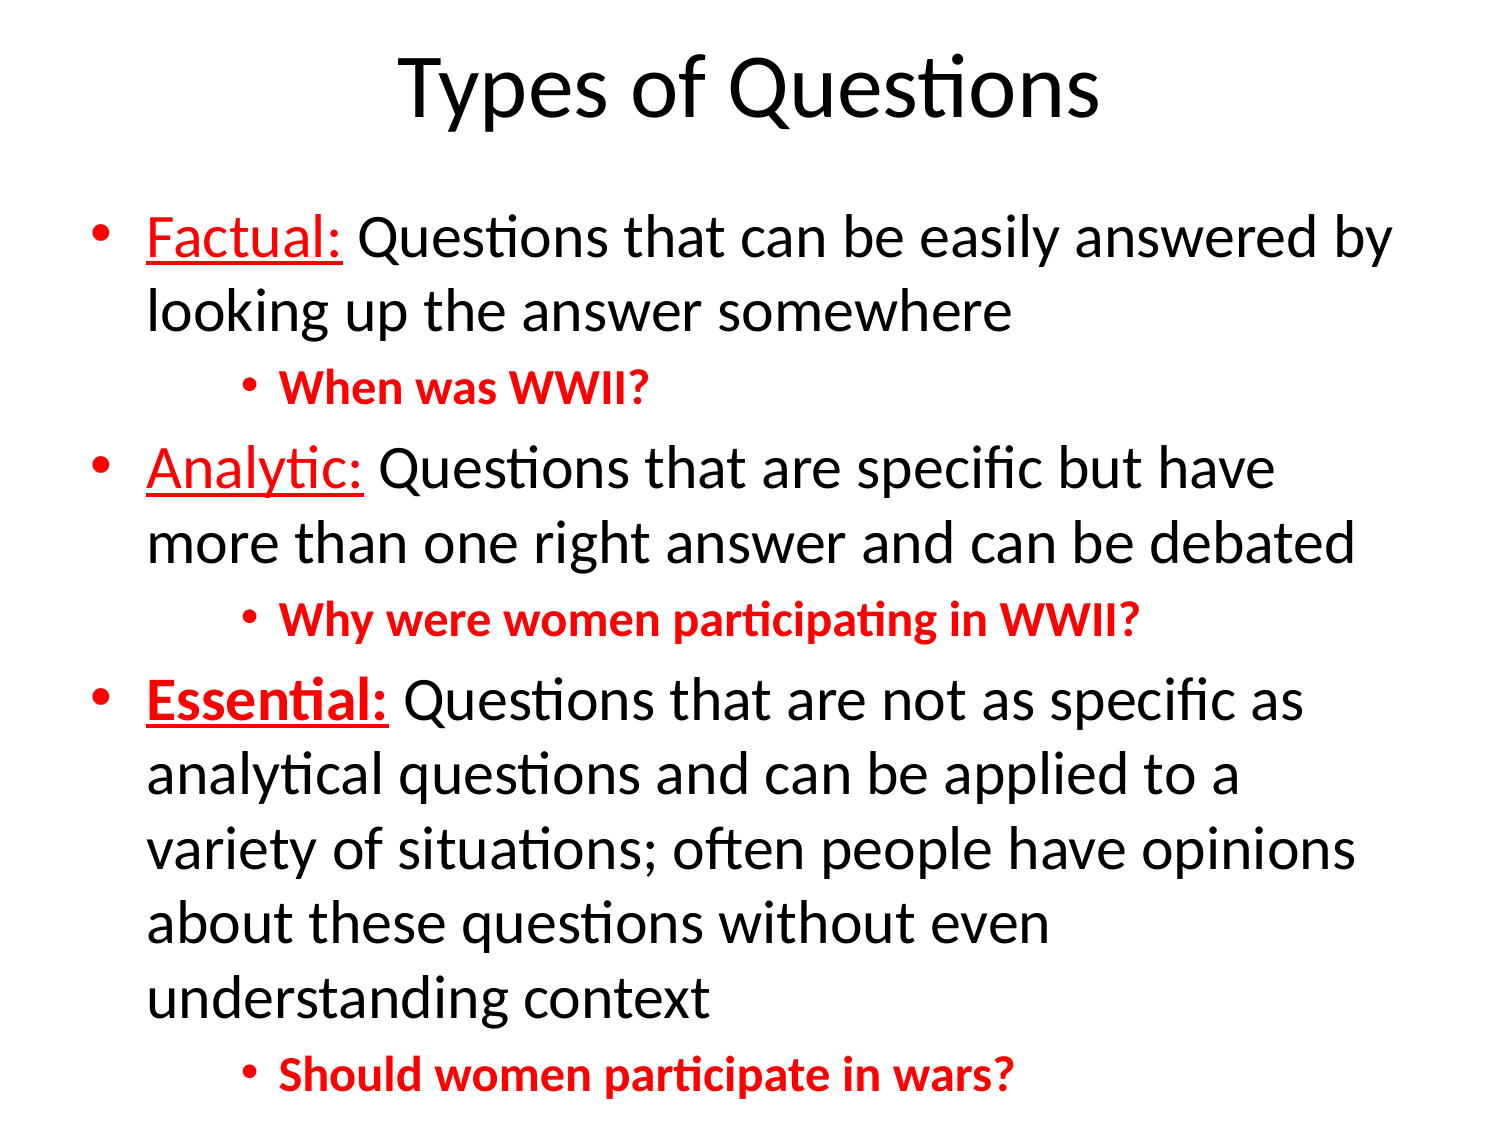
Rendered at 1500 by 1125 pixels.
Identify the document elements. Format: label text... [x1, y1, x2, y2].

list Factual: Questions that can be easily answered by looking up the answer somewhere When was WWII? Analytic: Questions that are specific but have more than one right answer and can be debated Why were women participating in WWII? Essential: Questions that are not as specific as analytical questions and can be applied to a variety of situations; often people have opinions about these questions without even understanding context Should women participate in wars? [75, 187, 1425, 1125]
title Types of Questions [75, 0, 1425, 163]
